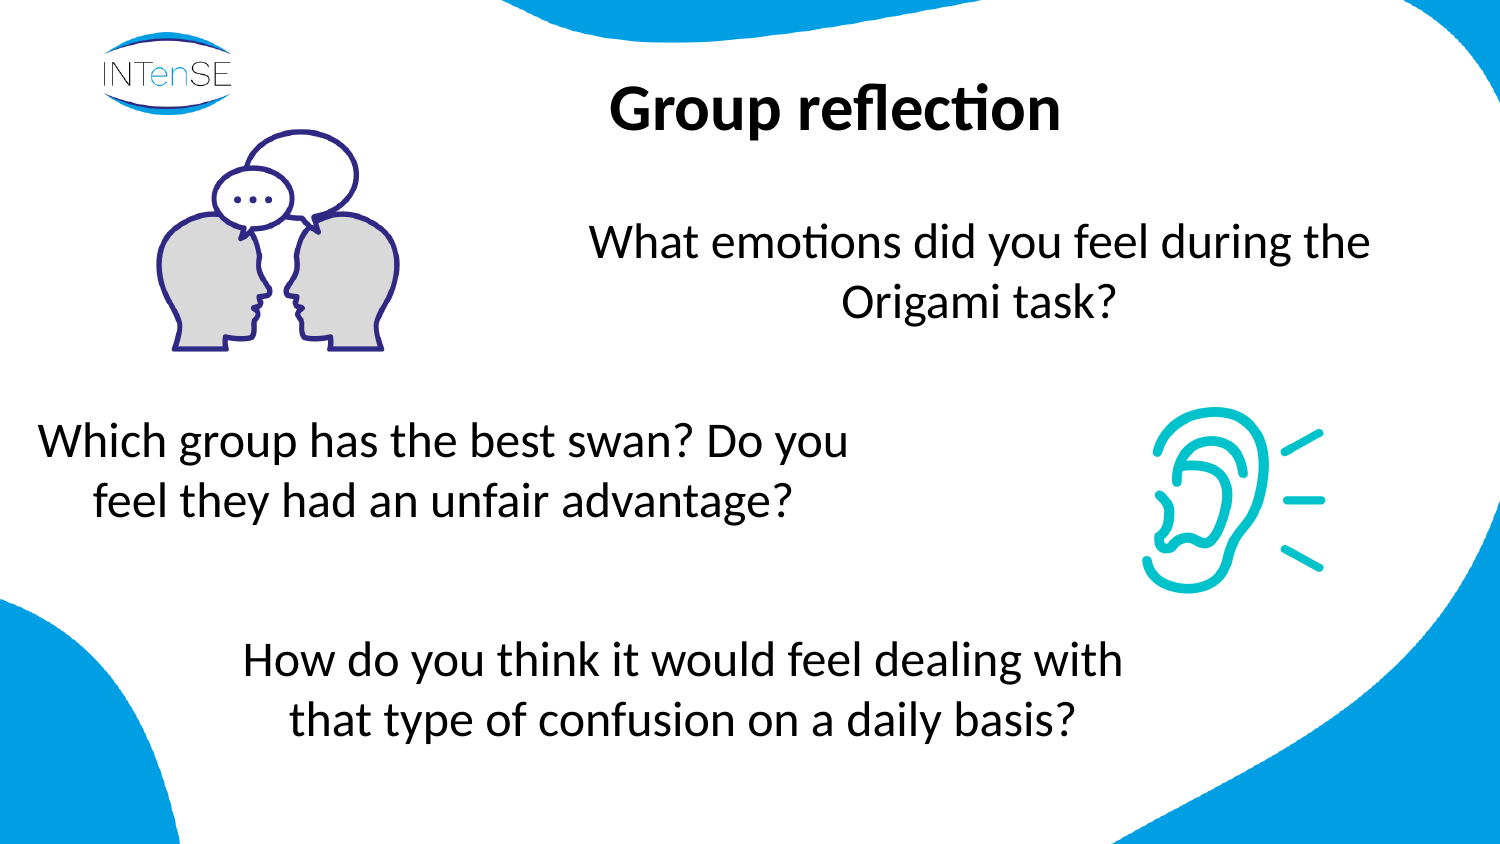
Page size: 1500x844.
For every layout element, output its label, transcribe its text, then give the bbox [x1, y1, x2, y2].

picture [0, 0, 1500, 844]
list What emotions did you feel during the Origami task? [569, 200, 1391, 368]
title Group reflection [277, 56, 1425, 197]
text_box Which group has the best swan? Do you feel they had an unfair advantage? [0, 399, 888, 566]
text_box How do you think it would feel dealing with that type of confusion on a daily basis? [223, 618, 1143, 785]
